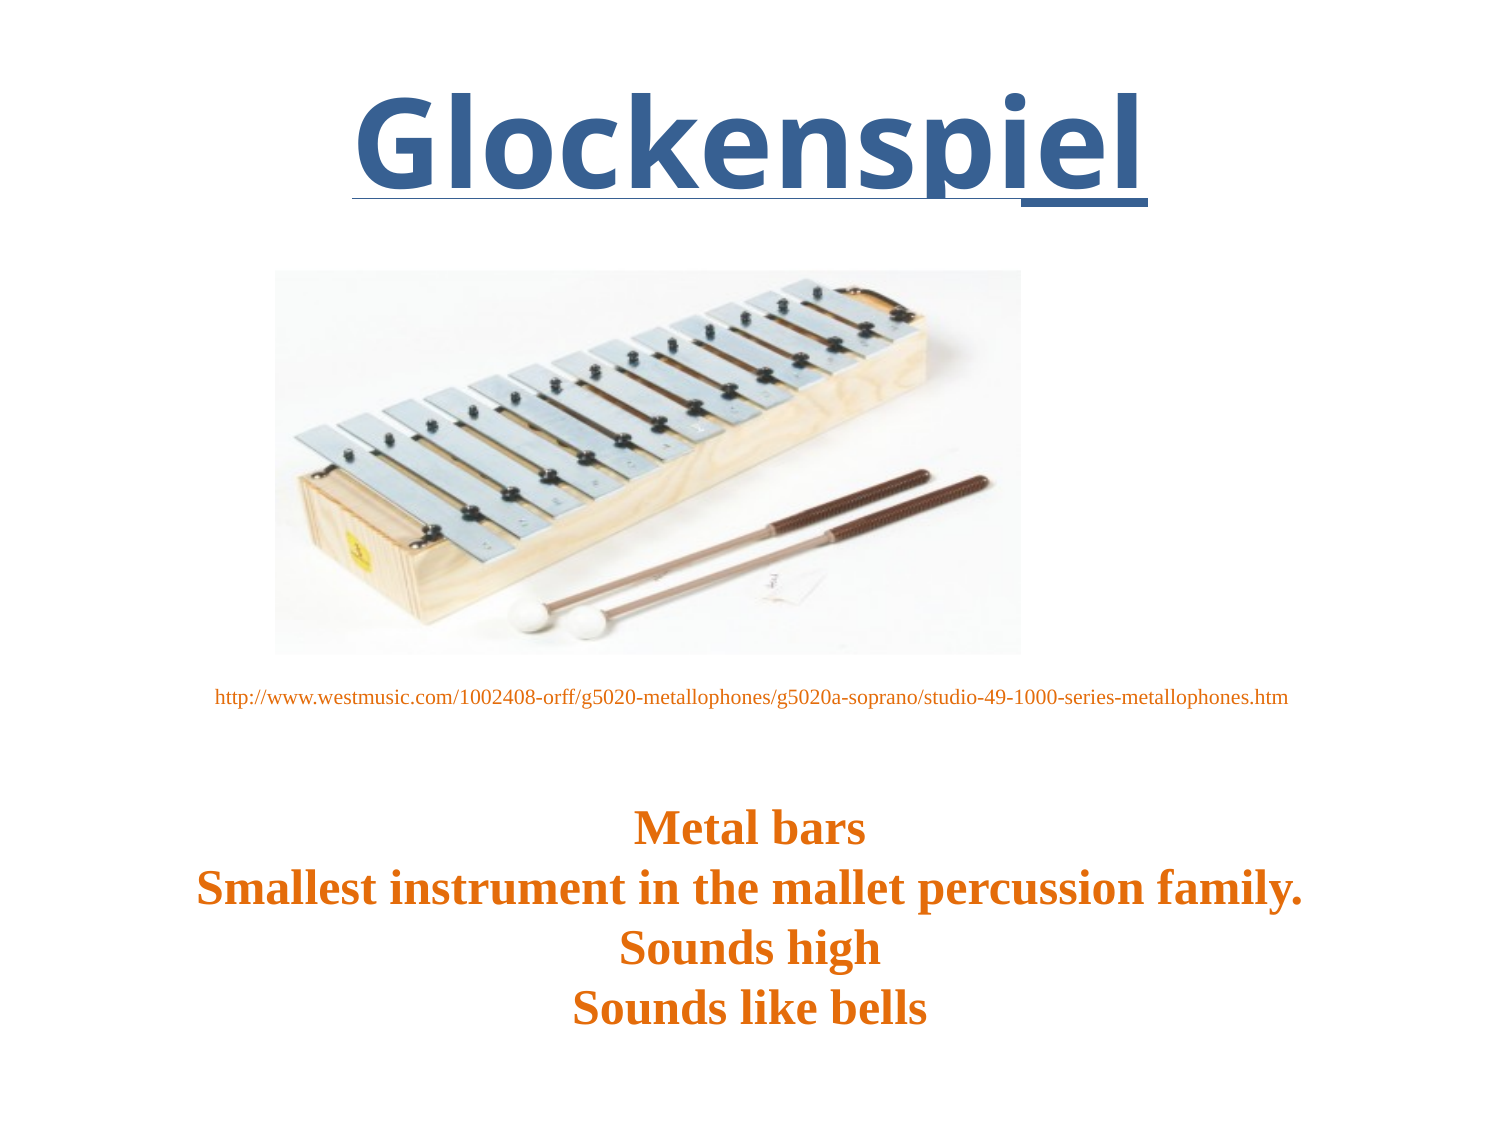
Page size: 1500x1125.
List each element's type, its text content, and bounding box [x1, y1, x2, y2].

text_box http://www.westmusic.com/1002408-orff/g5020-metallophones/g5020a-soprano/studio-49-1000-series-metallophones.htm [1024, 674, 1313, 716]
title Glockenspiel [75, 45, 1425, 233]
text_box Metal bars Smallest instrument in the mallet percussion family. Sounds high Sounds like bells [125, 787, 1375, 1043]
text_box http://www.westmusic.com/1002408-orff/g5020-metallophones/g5020a-soprano/studio-49-1000-series-metallophones.htm [199, 674, 269, 716]
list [274, 199, 1021, 726]
